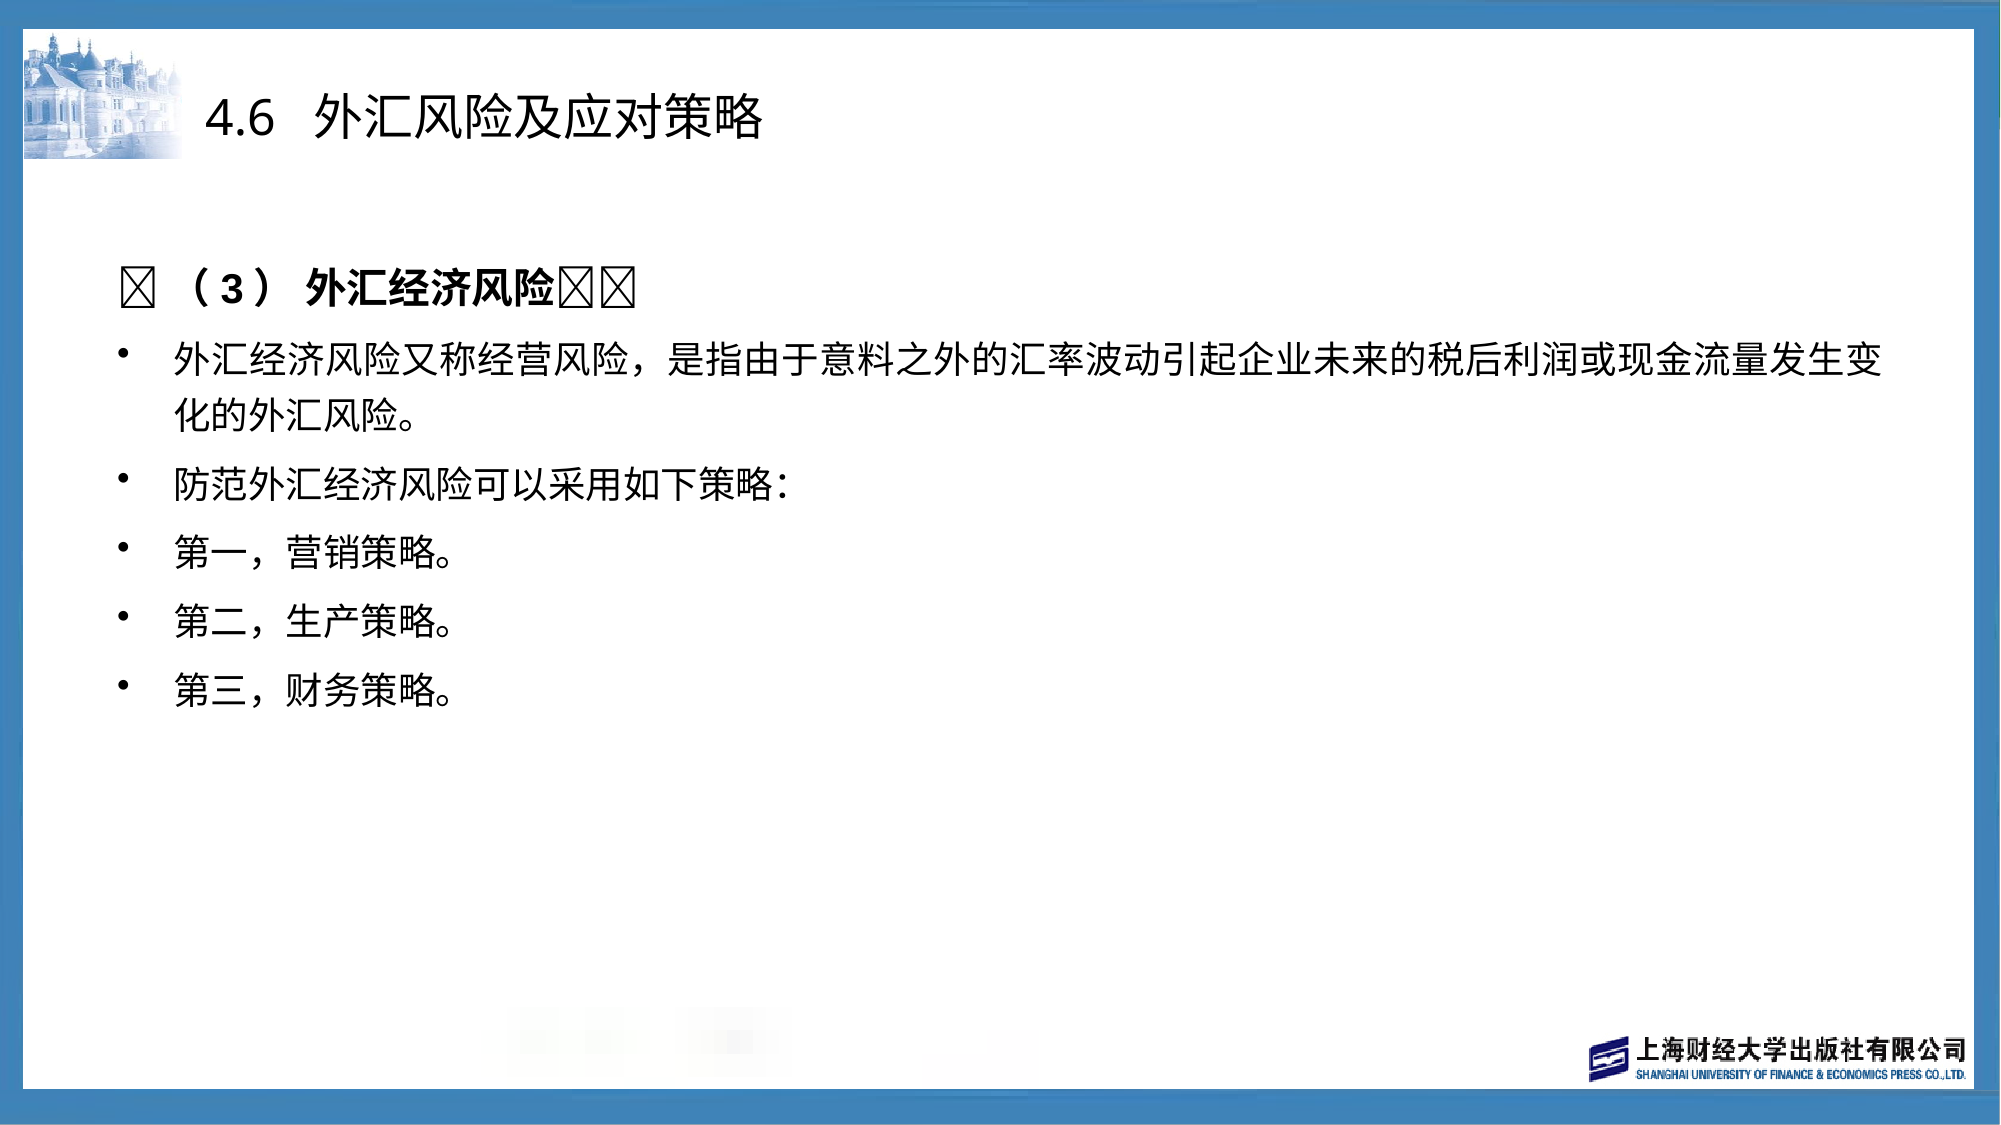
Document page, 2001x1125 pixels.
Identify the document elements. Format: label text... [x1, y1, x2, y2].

list （3） 外汇经济风险 外汇经济风险又称经营风险，是指由于意料之外的汇率波动引起企业未来的税后利润或现金流量发生变化的外汇风险。 防范外汇经济风险可以采用如下策略： 第一，营销策略。 第二，生产策略。 第三，财务策略。 [102, 241, 1898, 1065]
picture [0, 0, 2001, 1125]
title 4.6 外汇风险及应对策略 [190, 64, 1547, 168]
